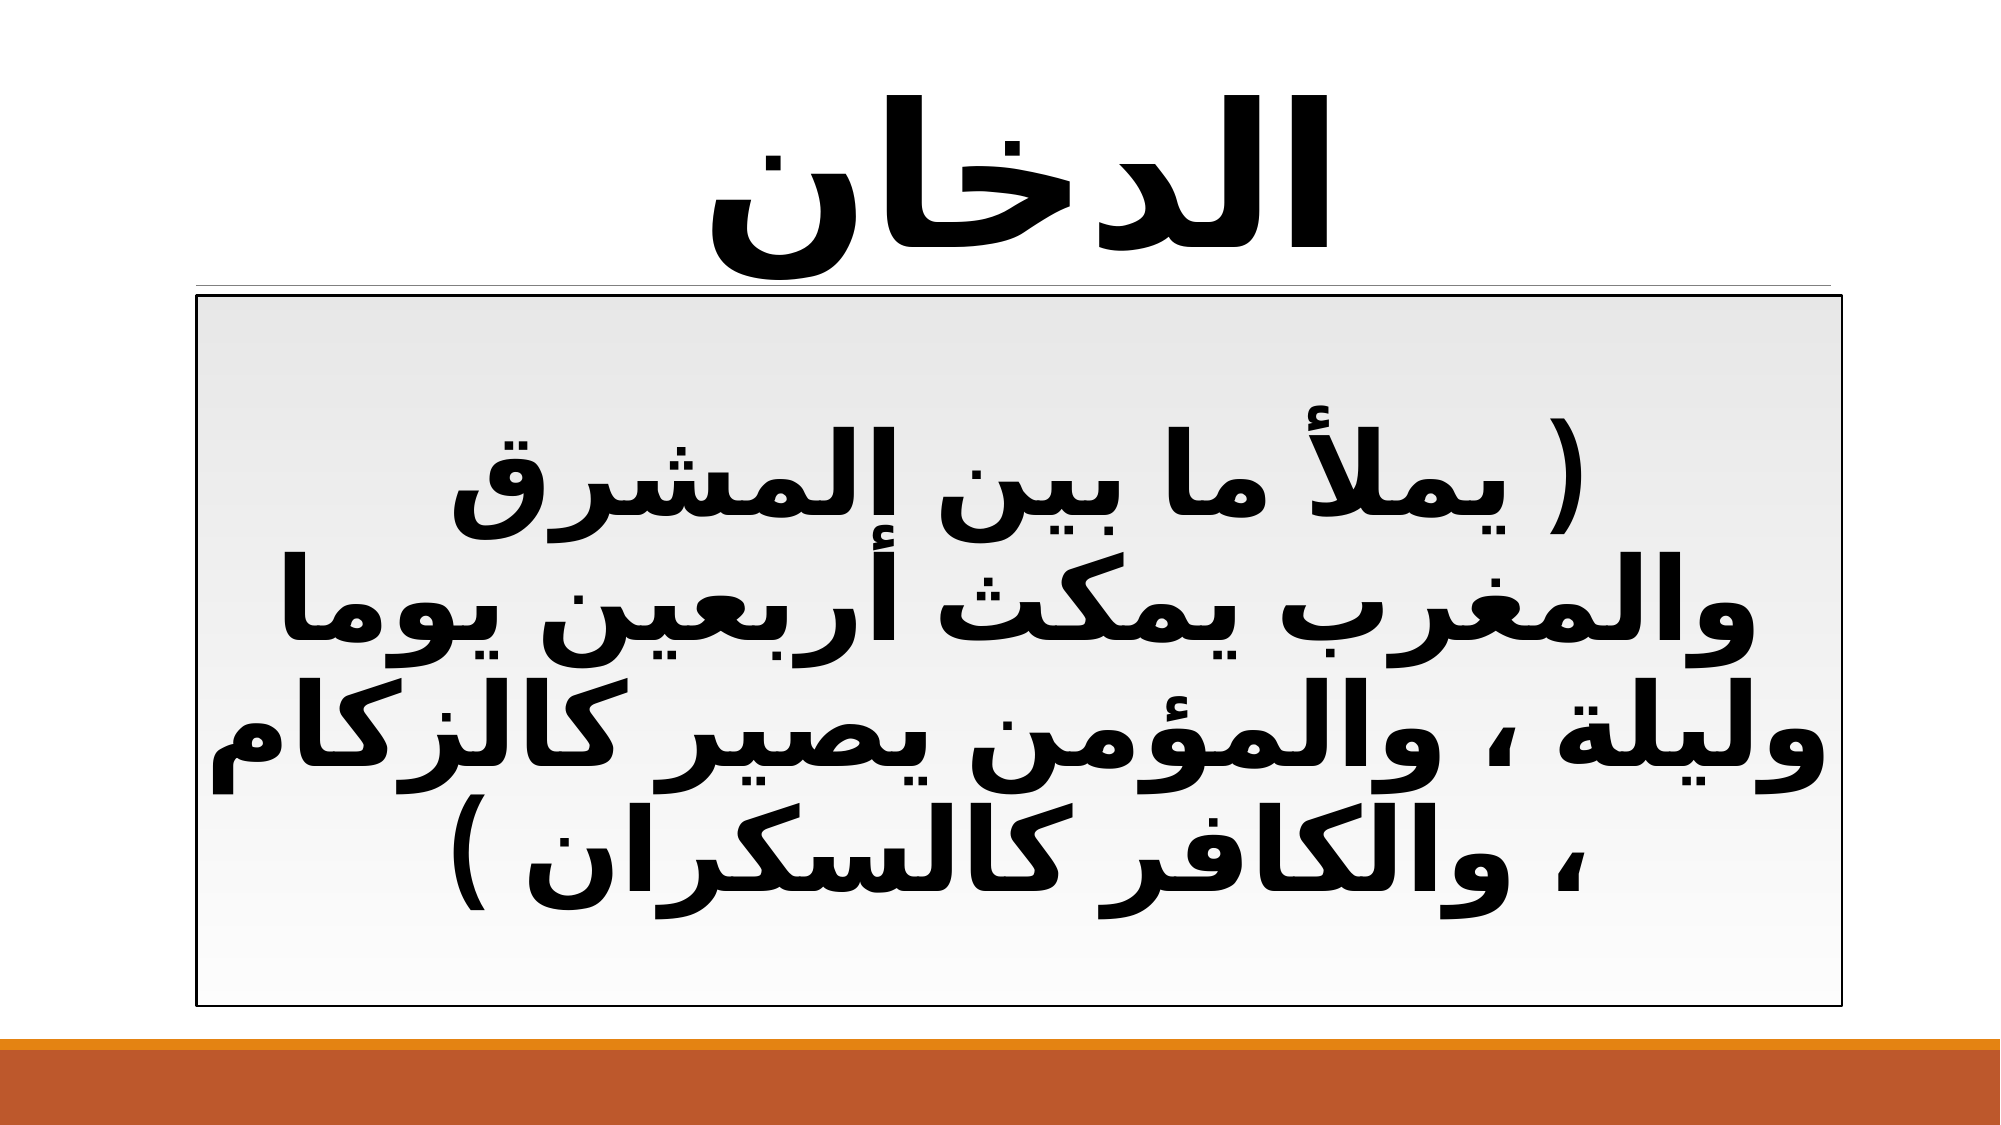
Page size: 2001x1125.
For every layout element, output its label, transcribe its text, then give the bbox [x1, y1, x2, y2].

title الدخان [232, 44, 1813, 294]
list ( يملأ ما بين المشرق والمغرب يمكث أربعين يوما وليلة ، والمؤمن يصير كالزكام ، والكافر كالسكران ) [195, 294, 1843, 1007]
